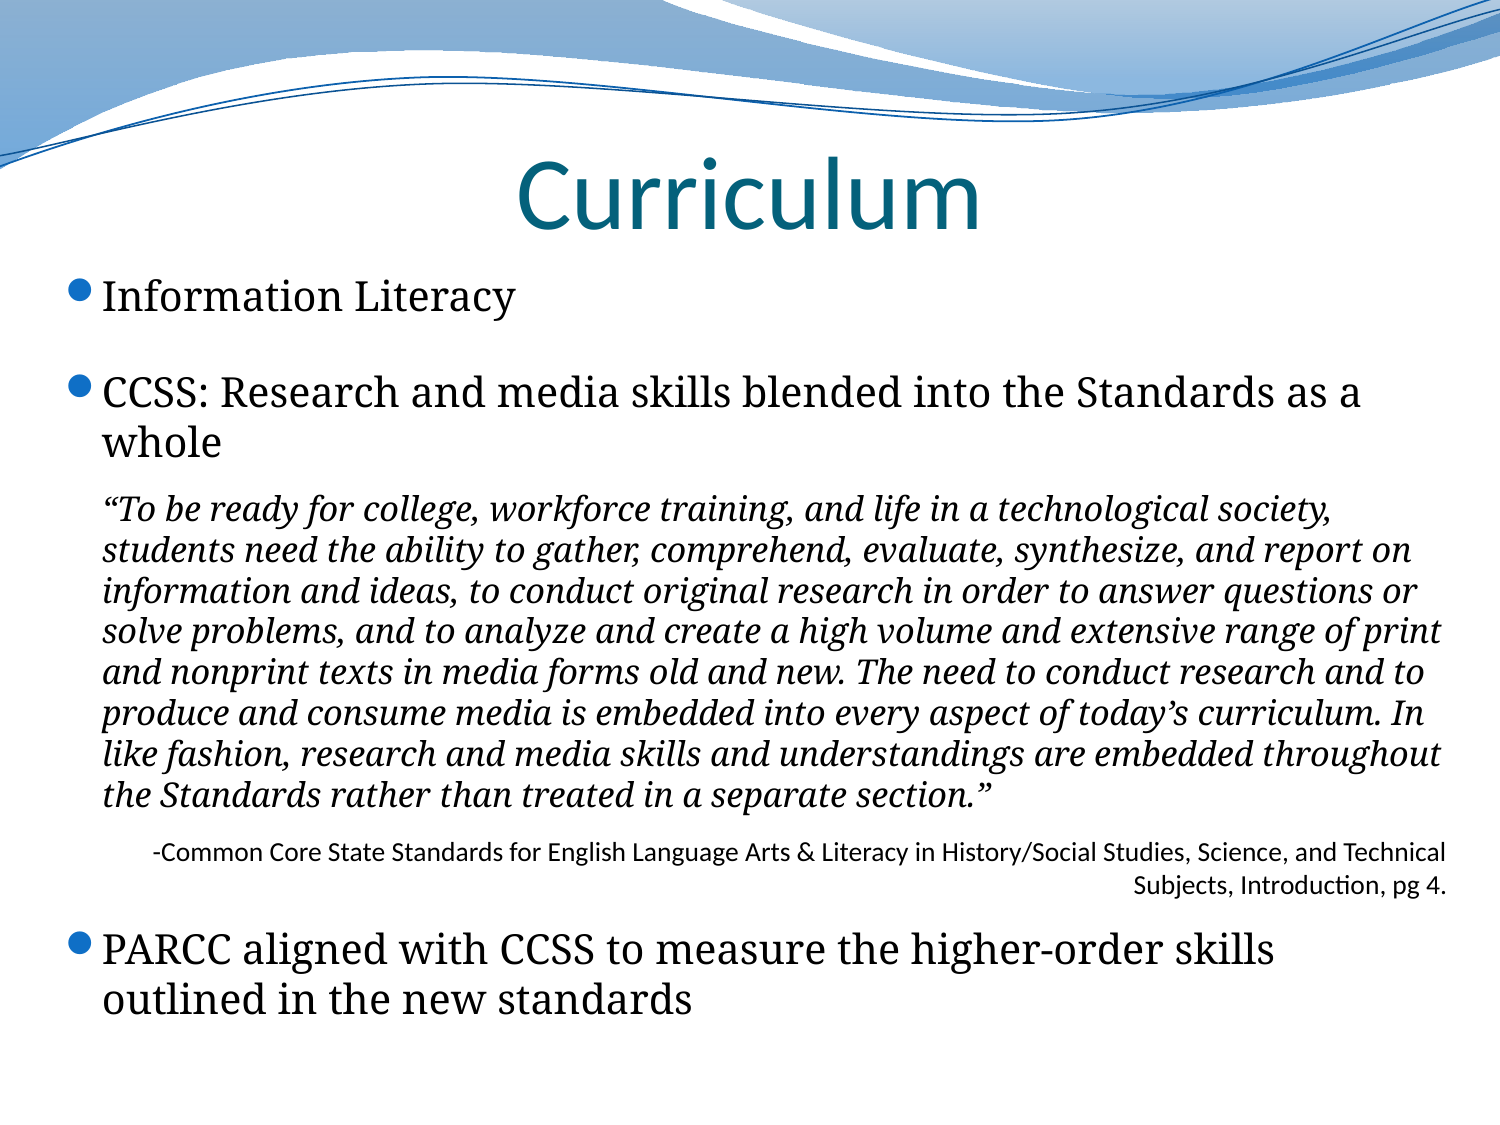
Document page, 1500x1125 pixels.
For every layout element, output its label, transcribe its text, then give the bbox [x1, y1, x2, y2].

title Curriculum [0, 62, 1500, 251]
list Information Literacy CCSS: Research and media skills blended into the Standards as a whole “To be ready for college, workforce training, and life in a technological society, students need the ability to gather, comprehend, evaluate, synthesize, and report on information and ideas, to conduct original research in order to answer questions or solve problems, and to analyze and create a high volume and extensive range of print and nonprint texts in media forms old and new. The need to conduct research and to produce and consume media is embedded into every aspect of today’s curriculum. In like fashion, research and media skills and understandings are embedded throughout the Standards rather than treated in a separate section.” -Common Core State Standards for English Language Arts & Literacy in History/Social Studies, Science, and Technical Subjects, Introduction, pg 4. PARCC aligned with CCSS to measure the higher-order skills outlined in the new standards [49, 262, 1463, 1088]
